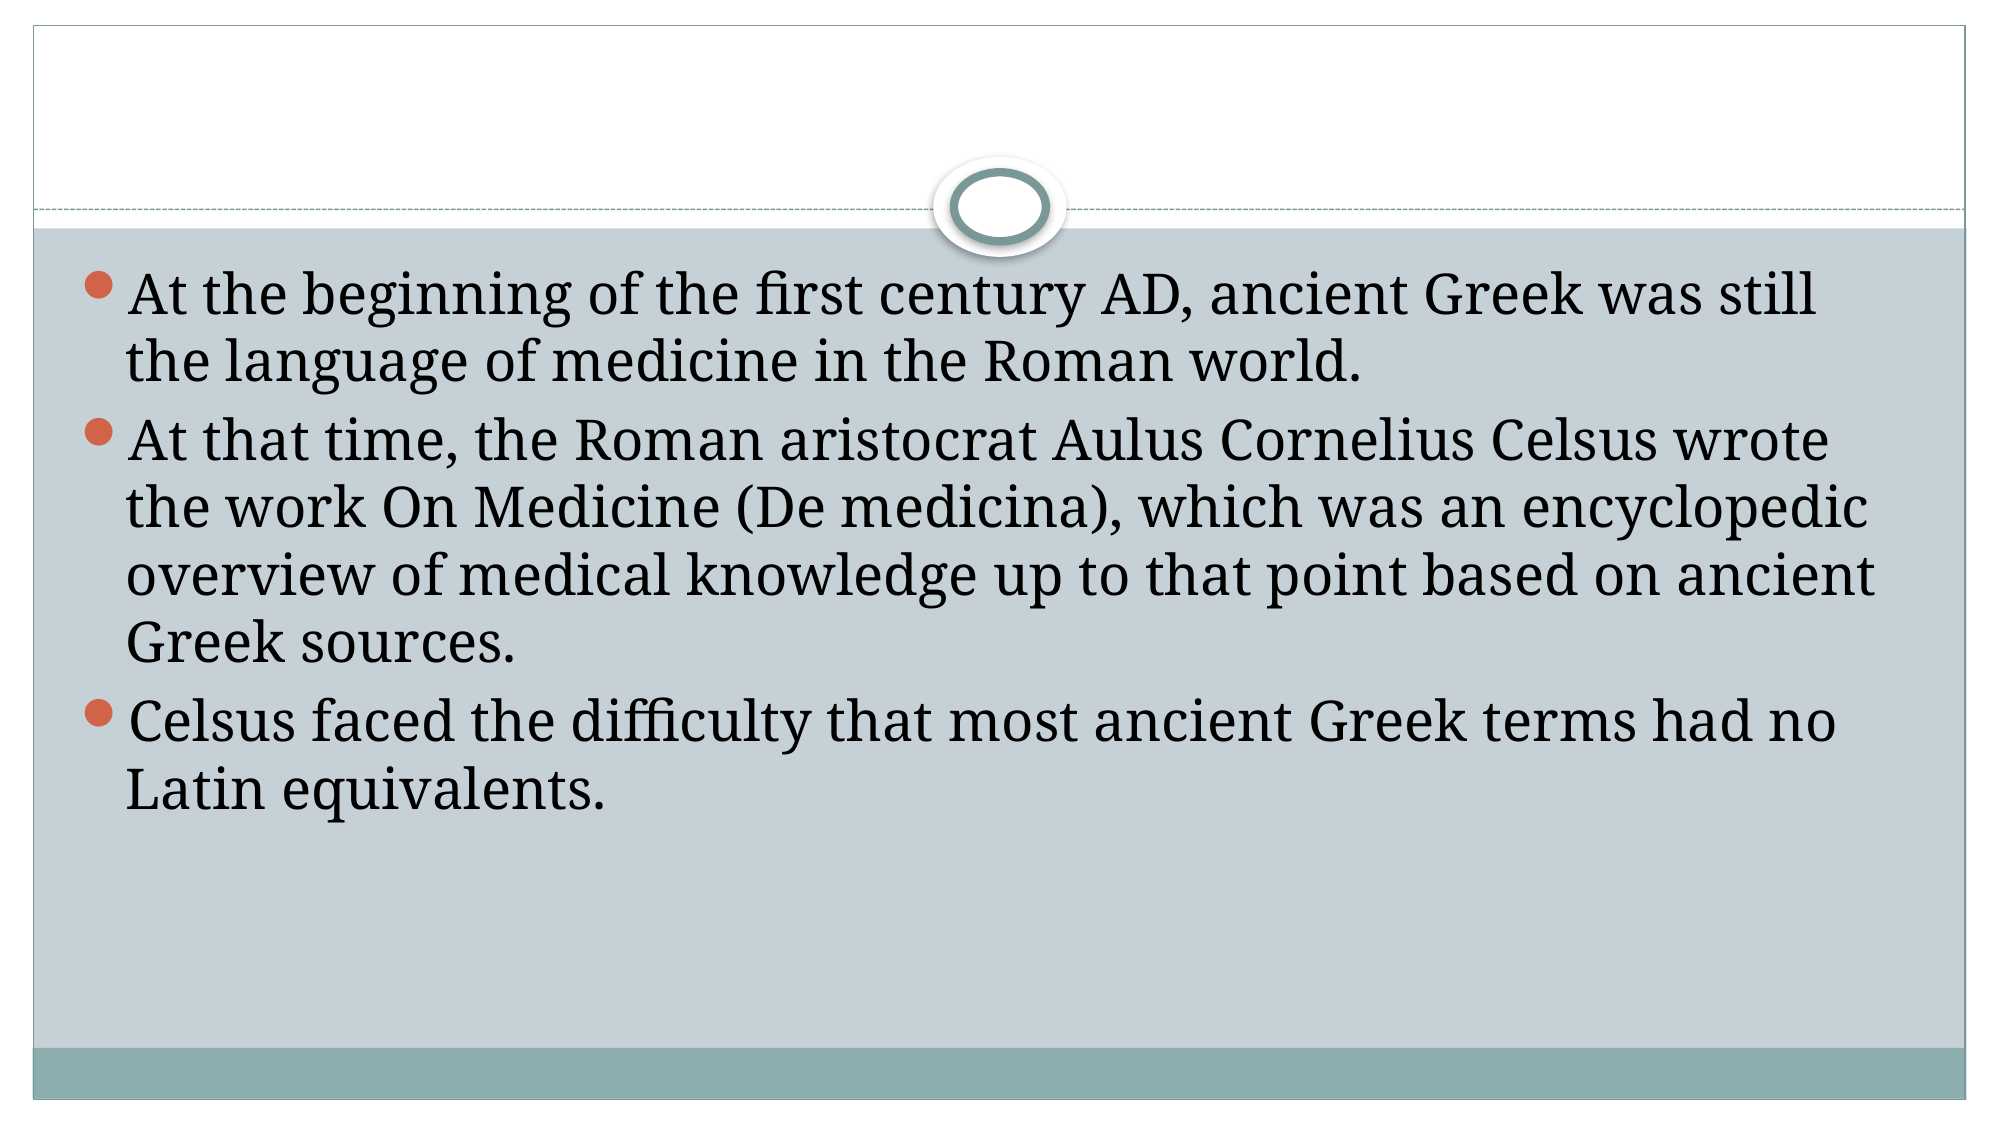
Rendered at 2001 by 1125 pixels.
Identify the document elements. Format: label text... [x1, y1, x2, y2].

list At the beginning of the first century AD, ancient Greek was still the language of medicine in the Roman world. At that time, the Roman aristocrat Aulus Cornelius Celsus wrote the work On Medicine (De medicina), which was an encyclopedic overview of medical knowledge up to that point based on ancient Greek sources. Celsus faced the difficulty that most ancient Greek terms had no Latin equivalents. [66, 250, 1926, 1001]
